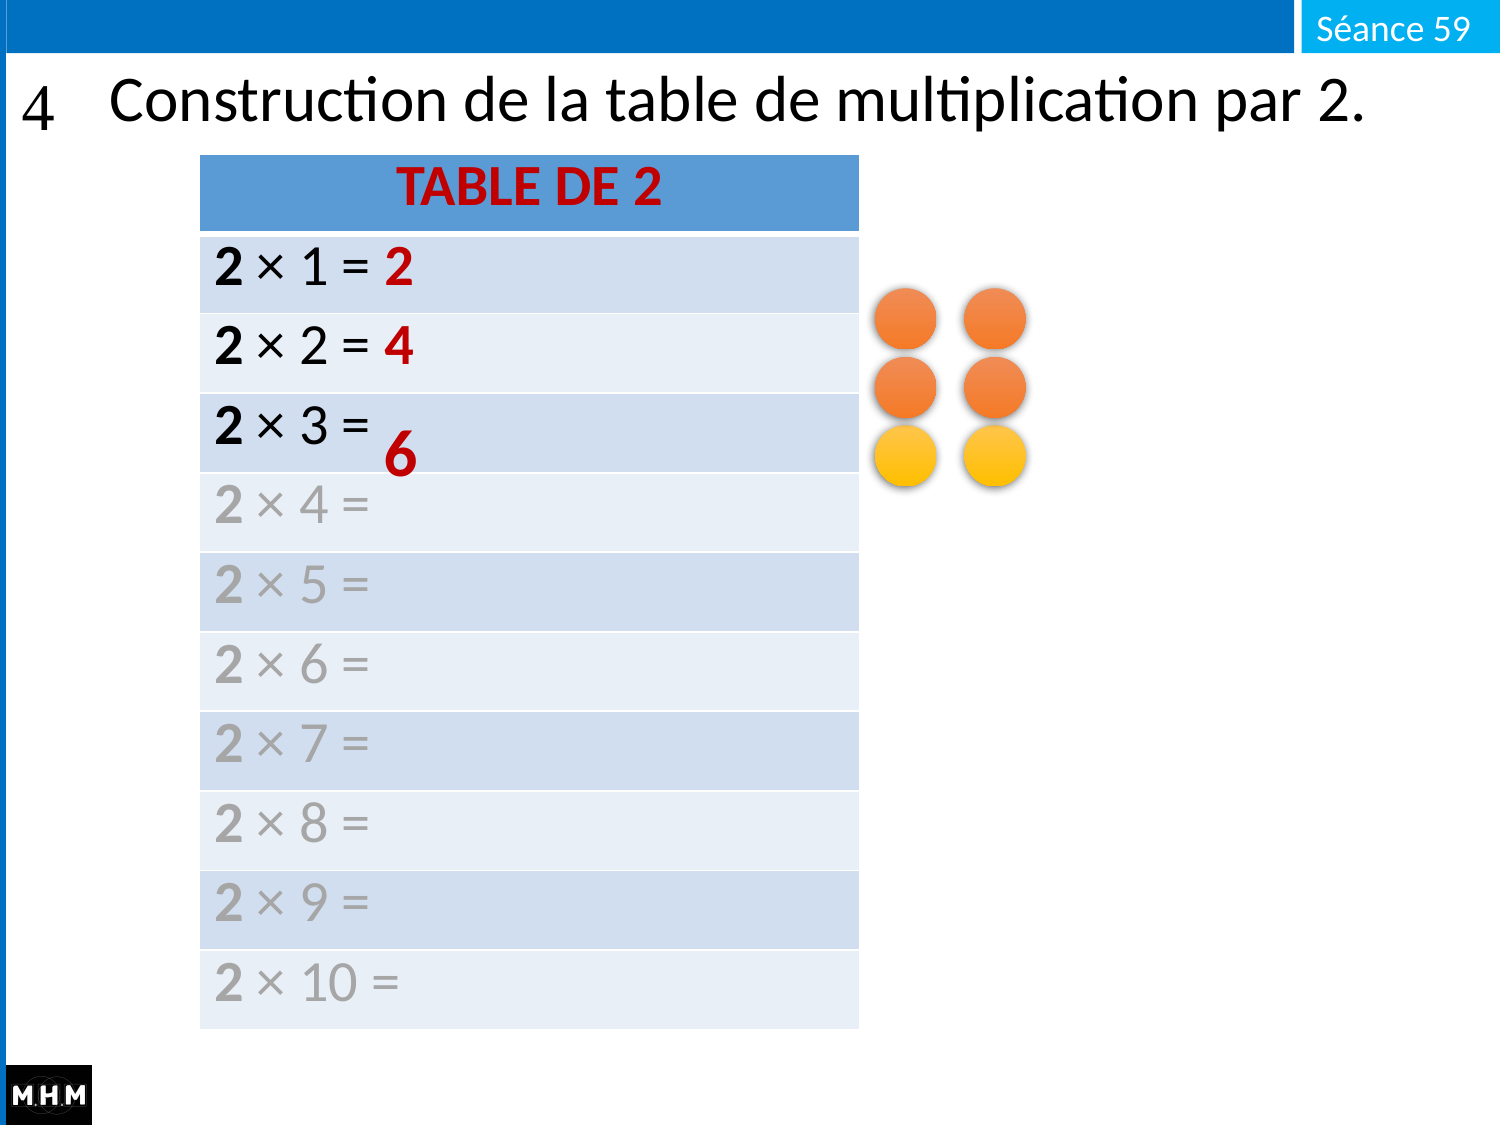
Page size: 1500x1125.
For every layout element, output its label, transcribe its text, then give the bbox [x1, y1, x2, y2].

text_box 6 [368, 402, 444, 498]
text_box [875, 427, 937, 487]
table_cell 2 × 4 = [200, 474, 859, 551]
title Construction de la table de multiplication par 2. [94, 57, 1487, 144]
table_cell 2 × 6 = [200, 633, 859, 710]
table_cell 2 × 5 = [200, 553, 859, 631]
table_cell 2 × 2 = 4 [200, 314, 859, 392]
table_header TABLE DE 2 [200, 155, 859, 231]
text_box [964, 288, 1026, 350]
table_cell 2 × 8 = [200, 792, 859, 870]
text_box [964, 357, 1026, 418]
text_box [964, 427, 1026, 487]
text_box [875, 357, 937, 418]
table_cell 2 × 7 = [200, 712, 859, 790]
table_cell 2 × 10 = [200, 951, 859, 1029]
picture [6, 1065, 92, 1125]
table_cell 2 × 3 = [200, 394, 859, 472]
table_cell 2 × 9 = [200, 871, 859, 949]
table_cell 2 × 1 = 2 [200, 237, 859, 313]
text_box [875, 288, 937, 350]
